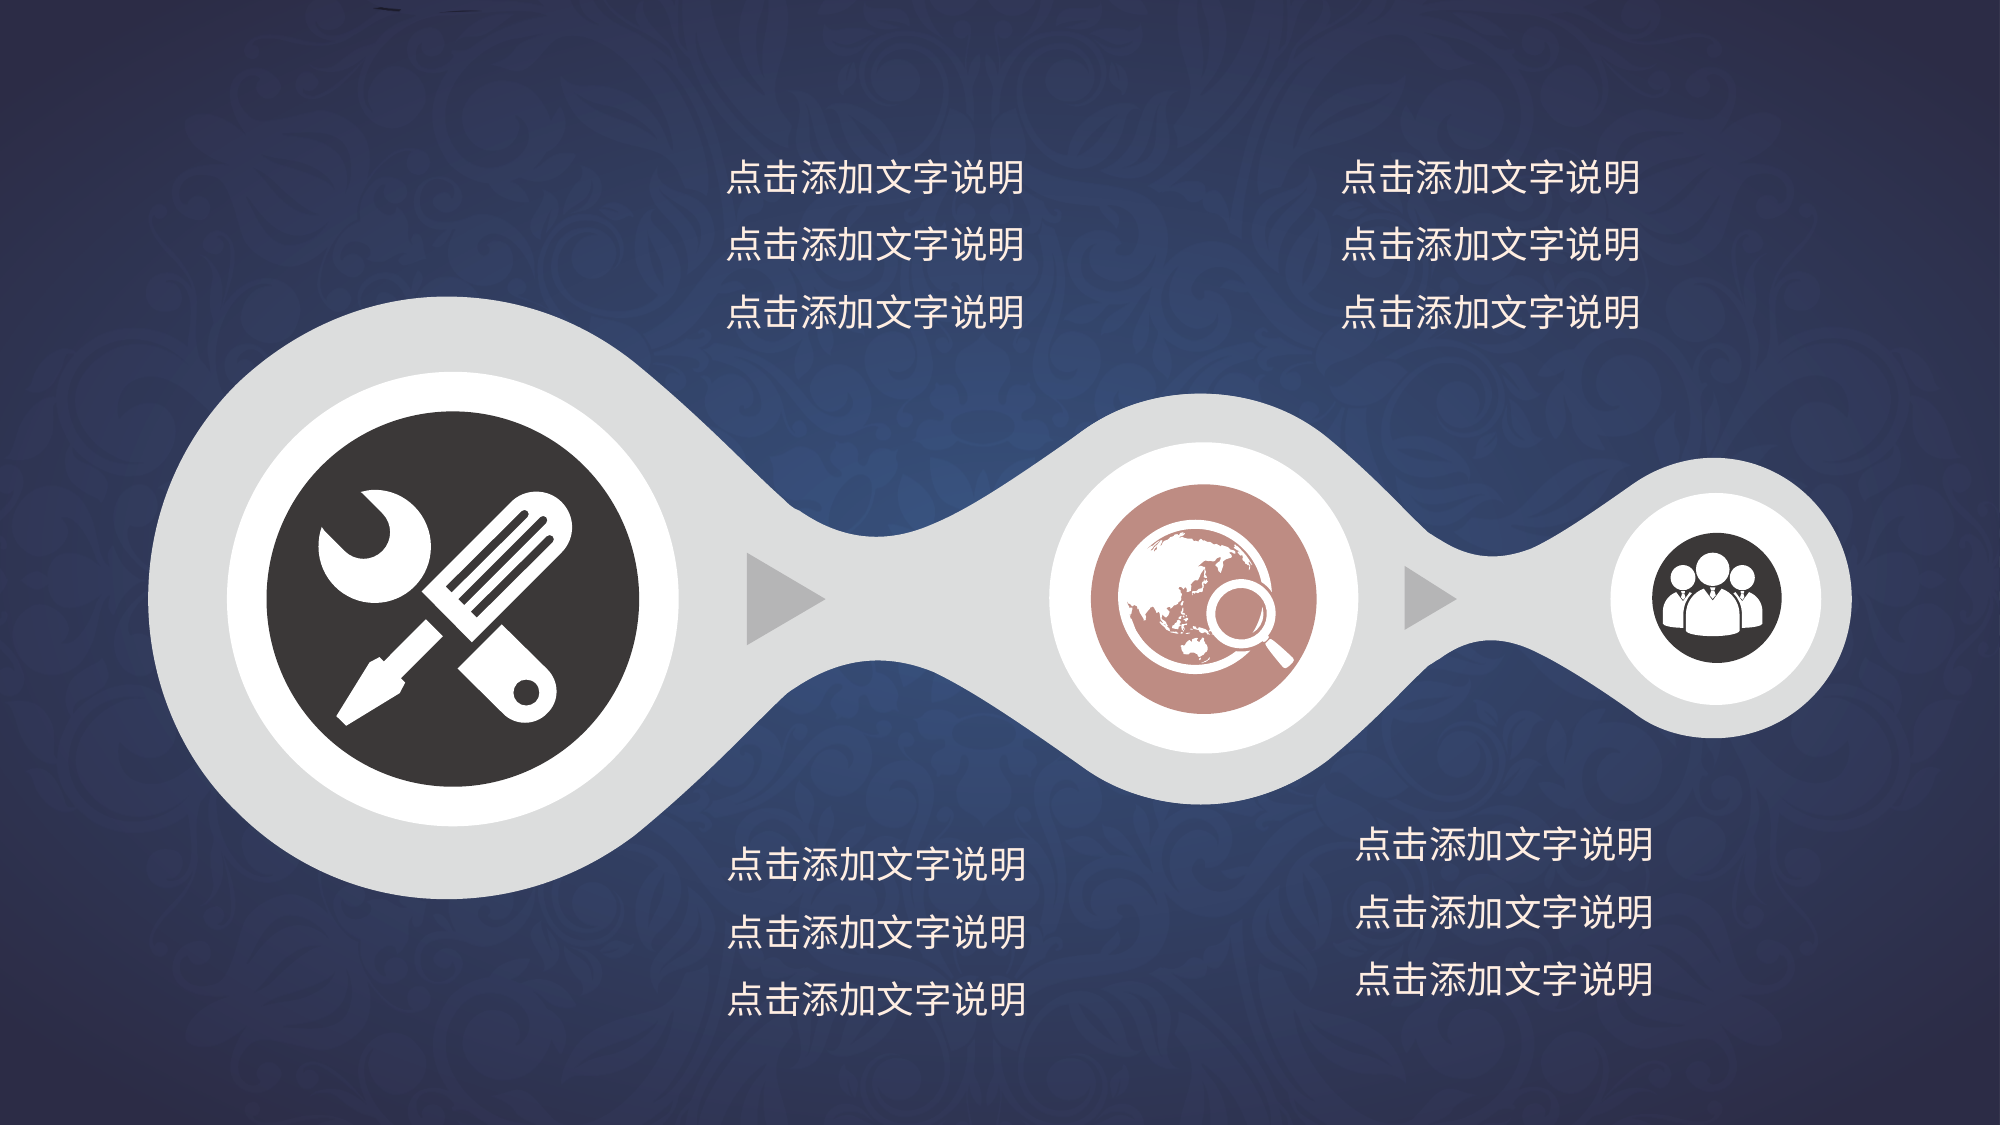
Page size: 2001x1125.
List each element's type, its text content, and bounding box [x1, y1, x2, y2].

picture [0, 0, 2000, 1125]
text_box 点击添加文字说明 点击添加文字说明 点击添加文字说明 [1325, 124, 1656, 296]
text_box 点击添加文字说明 点击添加文字说明 点击添加文字说明 [710, 124, 1040, 296]
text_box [148, 296, 1852, 900]
text_box 点击添加文字说明 点击添加文字说明 点击添加文字说明 [1339, 900, 1669, 1009]
text_box 点击添加文字说明 点击添加文字说明 点击添加文字说明 [711, 900, 1042, 1029]
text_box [1118, 519, 1295, 675]
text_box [318, 488, 576, 726]
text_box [1662, 552, 1763, 637]
